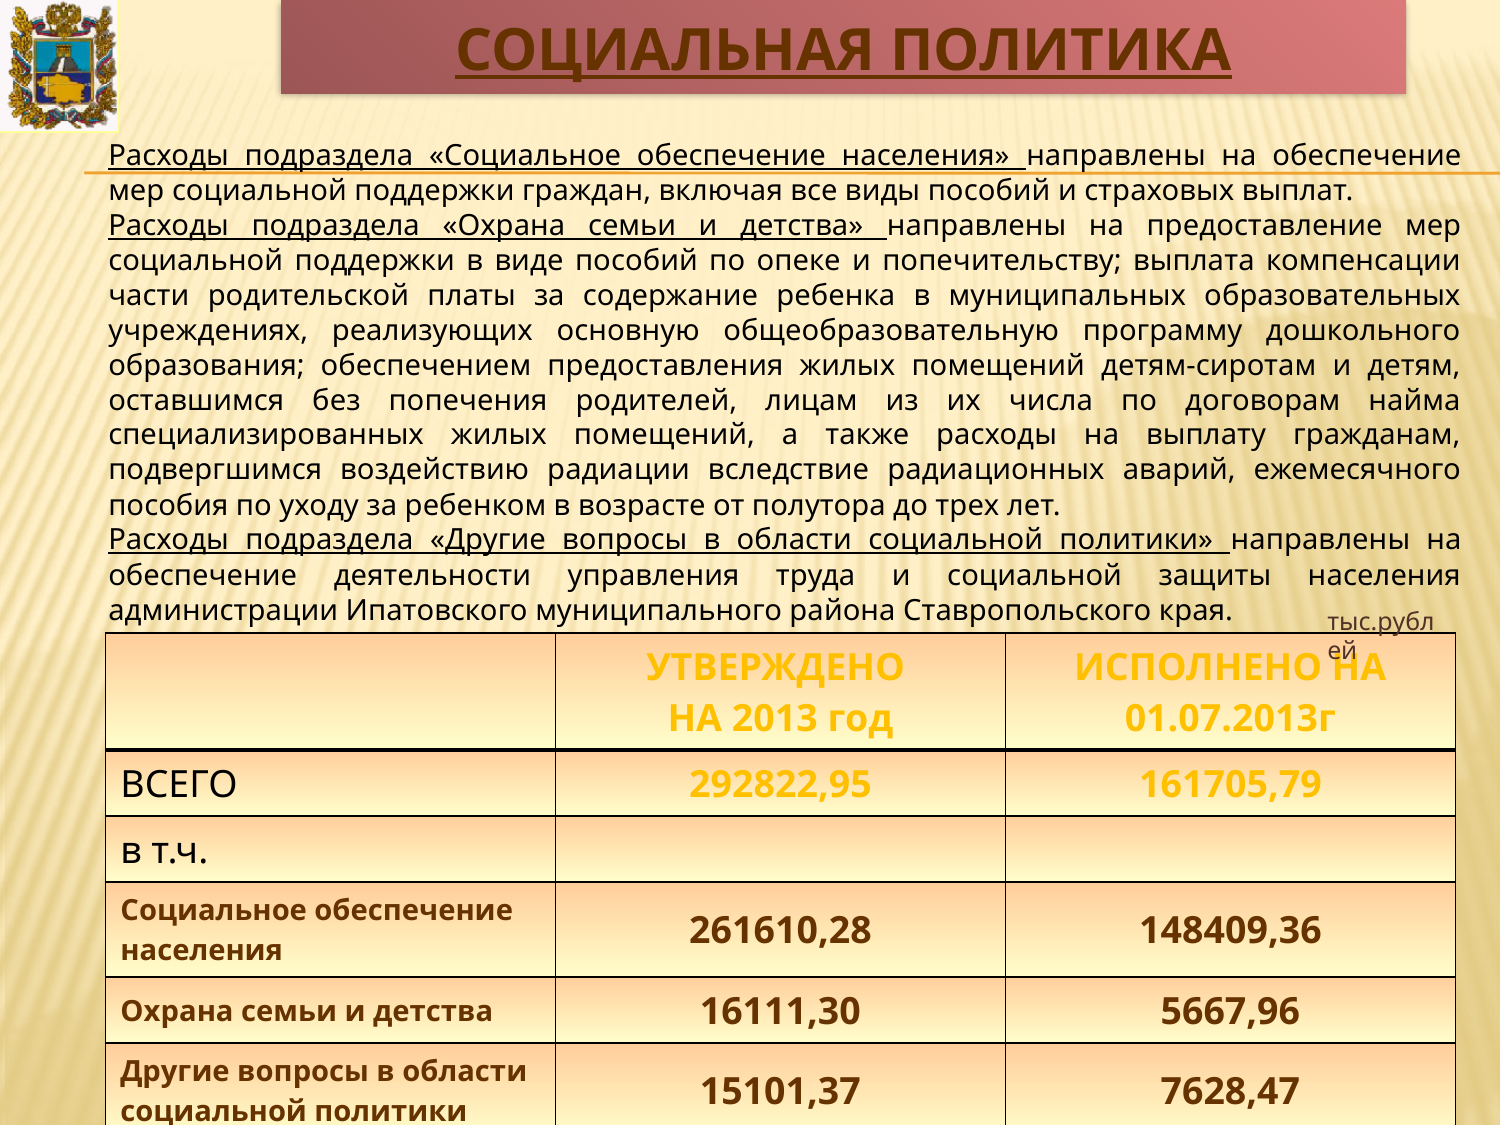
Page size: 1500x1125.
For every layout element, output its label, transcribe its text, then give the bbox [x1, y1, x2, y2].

text_box тыс.рублей [1312, 597, 1462, 673]
table_cell 5667,96 [1006, 978, 1455, 1042]
table_cell [1006, 817, 1455, 881]
table_header [106, 634, 555, 748]
table_cell Охрана семьи и детства [106, 978, 555, 1042]
table_header УТВЕРЖДЕНО НА 2013 год [556, 634, 1005, 748]
table_cell в т.ч. [106, 817, 555, 881]
table_cell [556, 817, 1005, 881]
table_cell Социальное обеспечение населения [106, 883, 555, 976]
table_cell ВСЕГО [106, 752, 555, 815]
table_cell 161705,79 [1006, 752, 1455, 815]
picture [0, 0, 118, 132]
table_cell Другие вопросы в области социальной политики [106, 1044, 555, 1125]
text_box Расходы подраздела «Социальное обеспечение населения» направлены на обеспечение мер социальной поддержки граждан, включая все виды пособий и страховых выплат. Расходы подраздела «Охрана семьи и детства» направлены на предоставление мер социальной поддержки в виде пособий по опеке и попечительству; выплата компенсации части родительской платы за содержание ребенка в муниципальных образовательных учреждениях, реализующих основную общеобразовательную программу дошкольного образования; обеспечением предоставления жилых помещений детям-сиротам и детям, оставшимся без попечения родителей, лицам из их числа по договорам найма специализированных жилых помещений, а также расходы на выплату гражданам, подвергшимся воздействию радиации вследствие радиационных аварий, ежемесячного пособия по уходу за ребенком в возрасте от полутора до трех лет. Расходы подраздела «Другие вопросы в области социальной политики» направлены на обеспечение деятельности управления труда и социальной защиты населения администрации Ипатовского муниципального района Ставропольского края. [93, 128, 1477, 634]
table_header ИСПОЛНЕНО НА 01.07.2013г [1006, 634, 1455, 748]
table_cell 15101,37 [556, 1044, 1005, 1125]
table_cell 261610,28 [556, 883, 1005, 976]
table_cell 292822,95 [556, 752, 1005, 815]
table_cell 7628,47 [1006, 1044, 1455, 1125]
table_cell 16111,30 [556, 978, 1005, 1042]
table_cell 148409,36 [1006, 883, 1455, 976]
title СОЦИАЛЬНАЯ ПОЛИТИКА [281, 0, 1407, 94]
